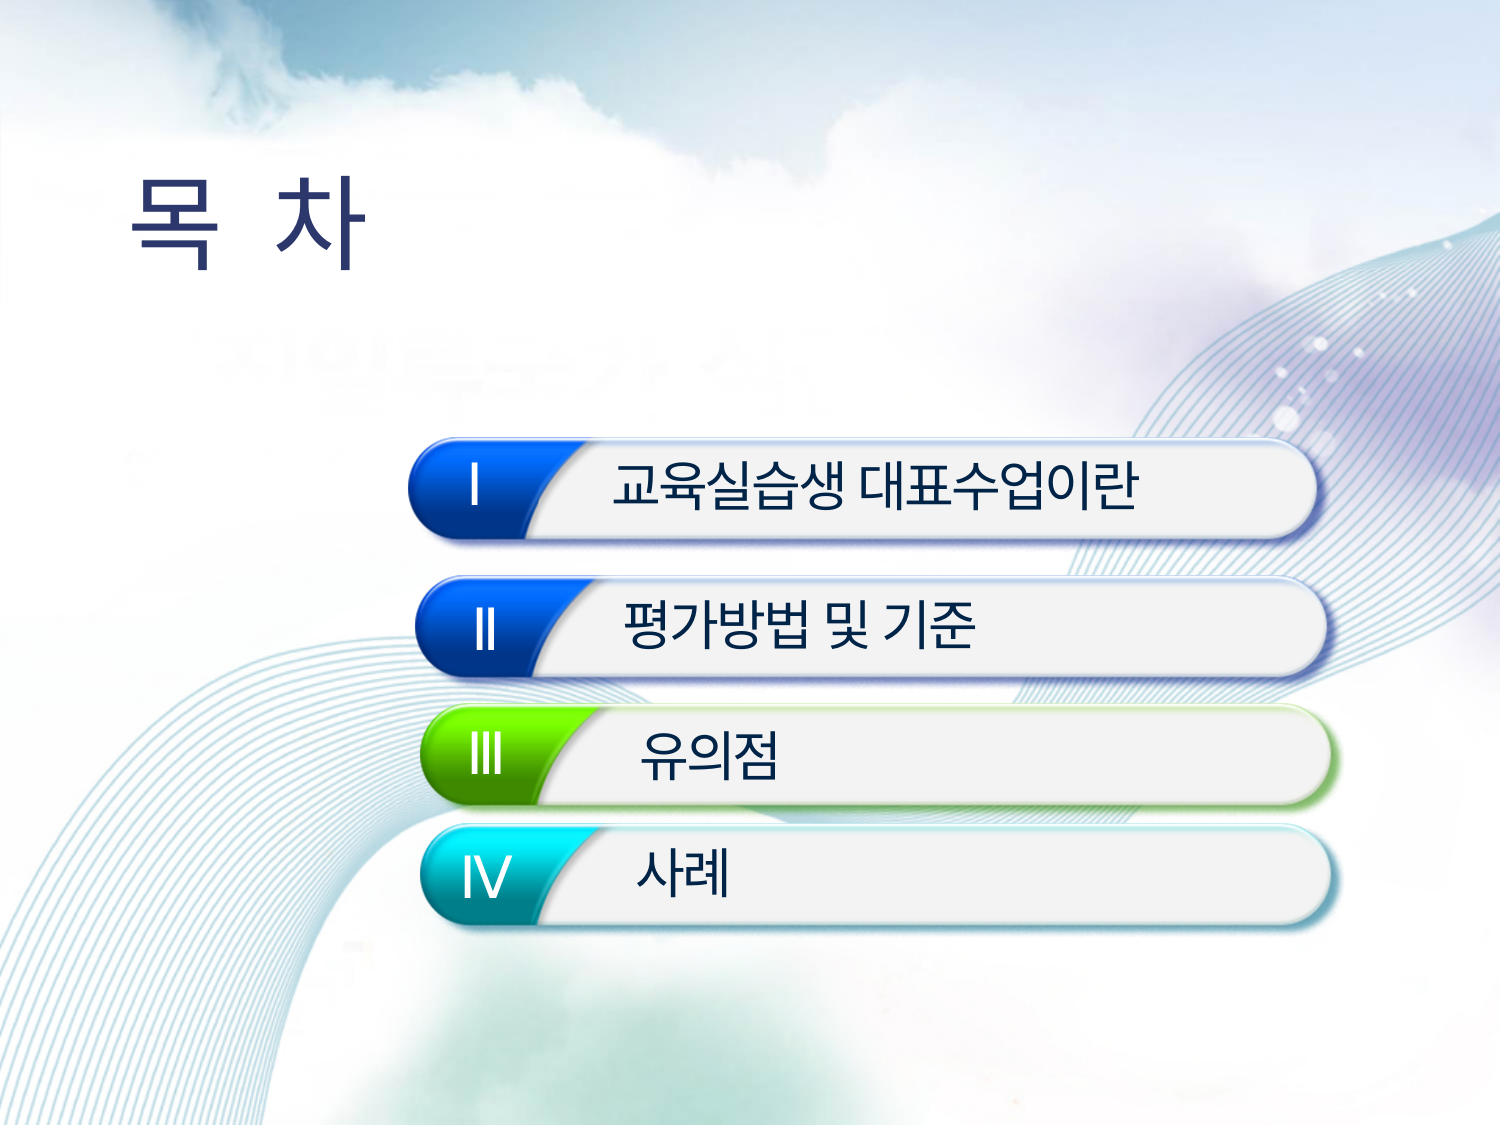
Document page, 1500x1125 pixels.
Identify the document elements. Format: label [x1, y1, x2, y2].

text_box [414, 574, 1346, 938]
picture [0, 0, 1500, 1125]
